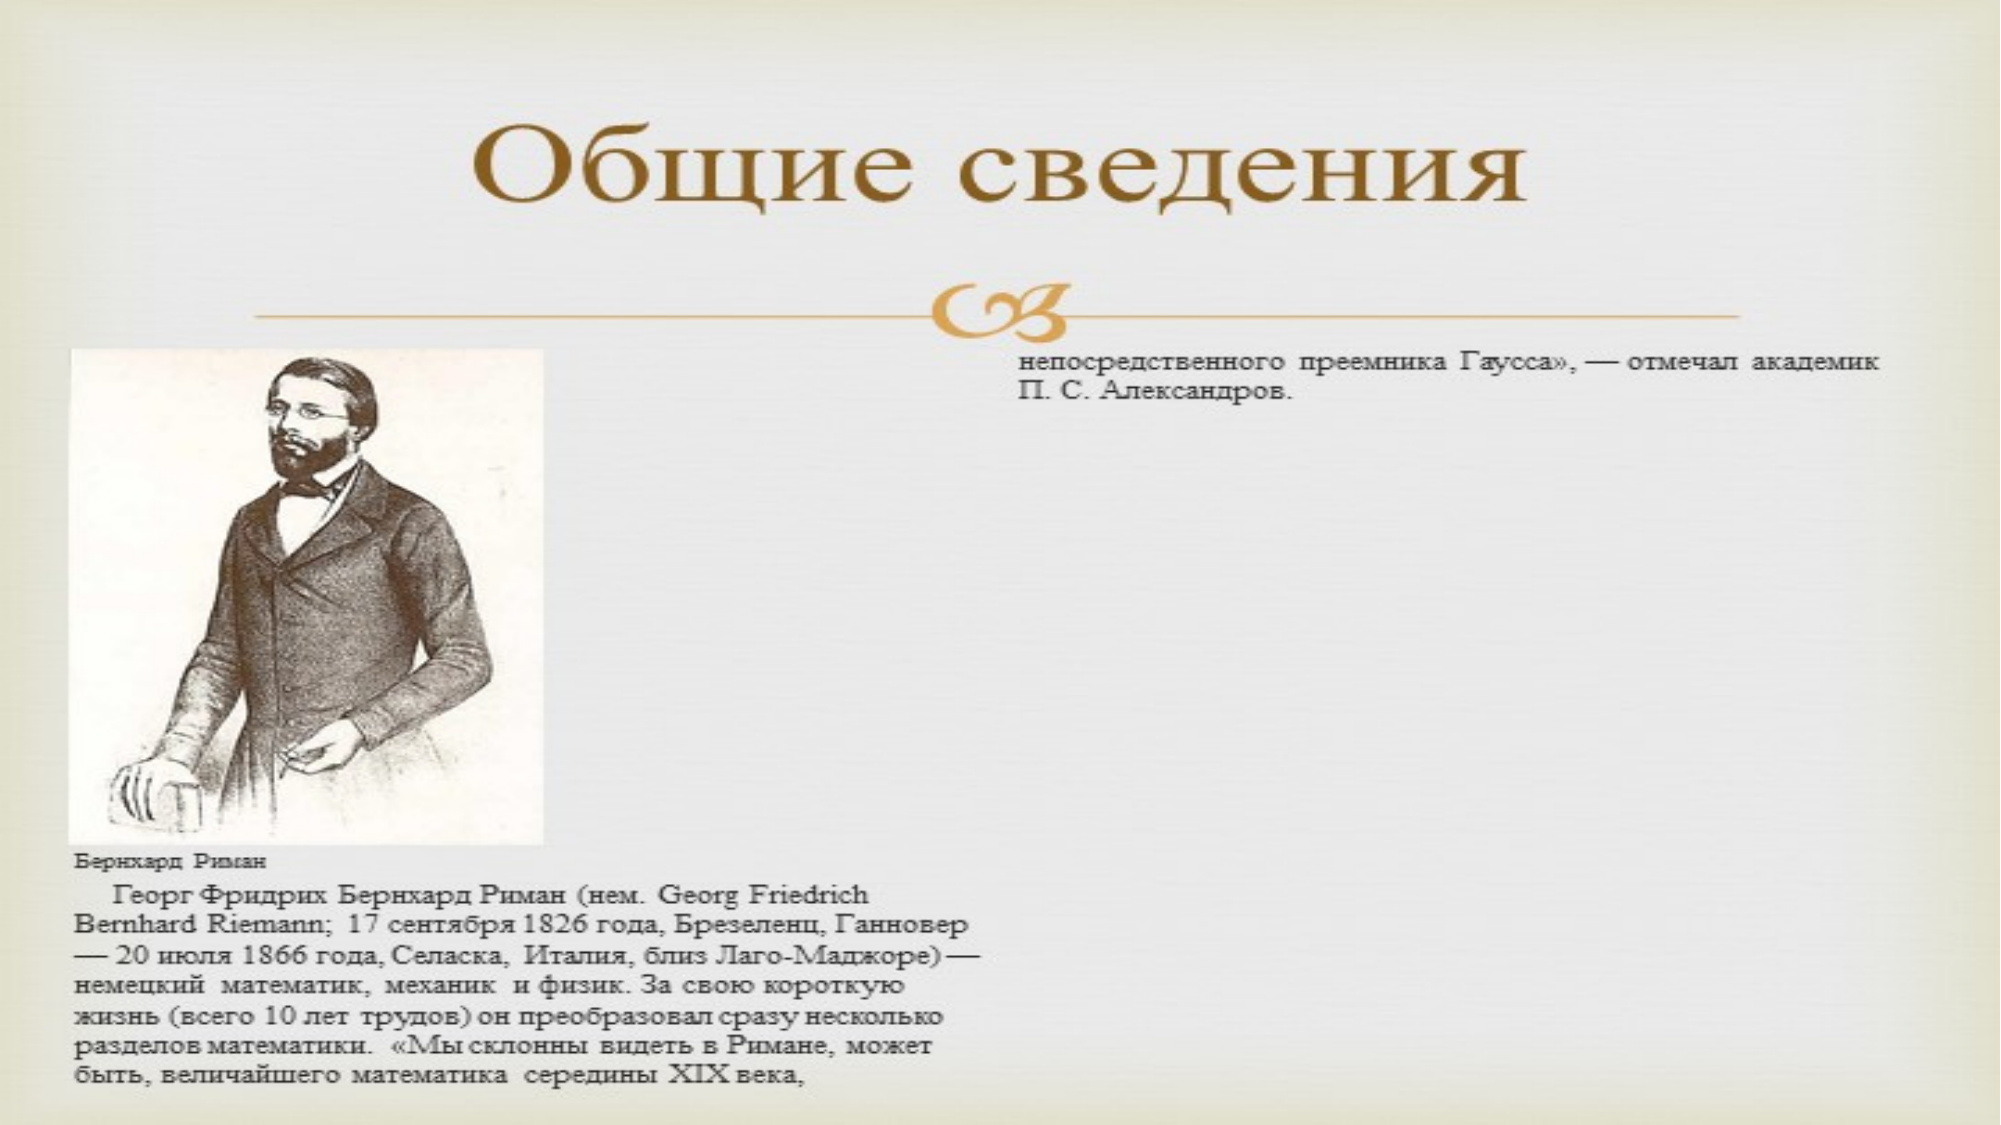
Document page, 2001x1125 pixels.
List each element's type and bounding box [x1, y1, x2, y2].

list [0, 0, 2000, 1125]
